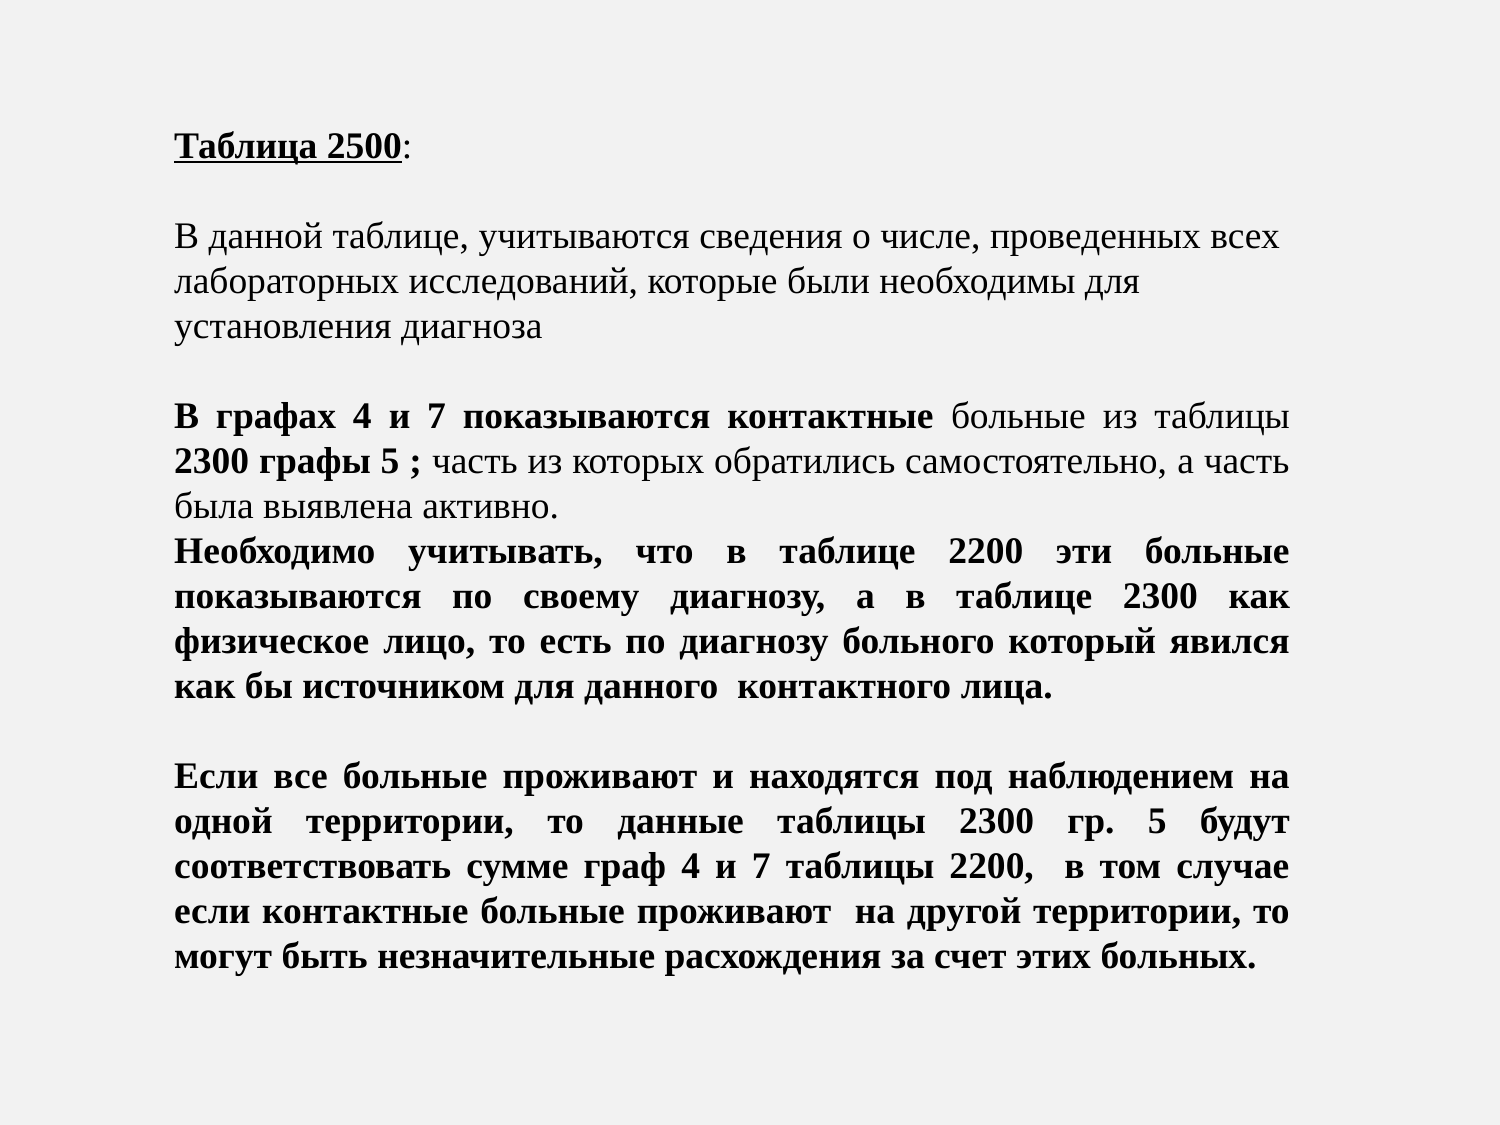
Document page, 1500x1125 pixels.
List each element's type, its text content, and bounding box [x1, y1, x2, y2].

text_box Таблица 2500: В данной таблице, учитываются сведения о числе, проведенных всех лабораторных исследований, которые были необходимы для установления диагноза В графах 4 и 7 показываются контактные больные из таблицы 2300 графы 5 ; часть из которых обратились самостоятельно, а часть была выявлена активно. Необходимо учитывать, что в таблице 2200 эти больные показываются по своему диагнозу, а в таблице 2300 как физическое лицо, то есть по диагнозу больного который явился как бы источником для данного контактного лица. Если все больные проживают и находятся под наблюдением на одной территории, то данные таблицы 2300 гр. 5 будут соответствовать сумме граф 4 и 7 таблицы 2200, в том случае если контактные больные проживают на другой территории, то могут быть незначительные расхождения за счет этих больных. [159, 113, 1306, 1029]
